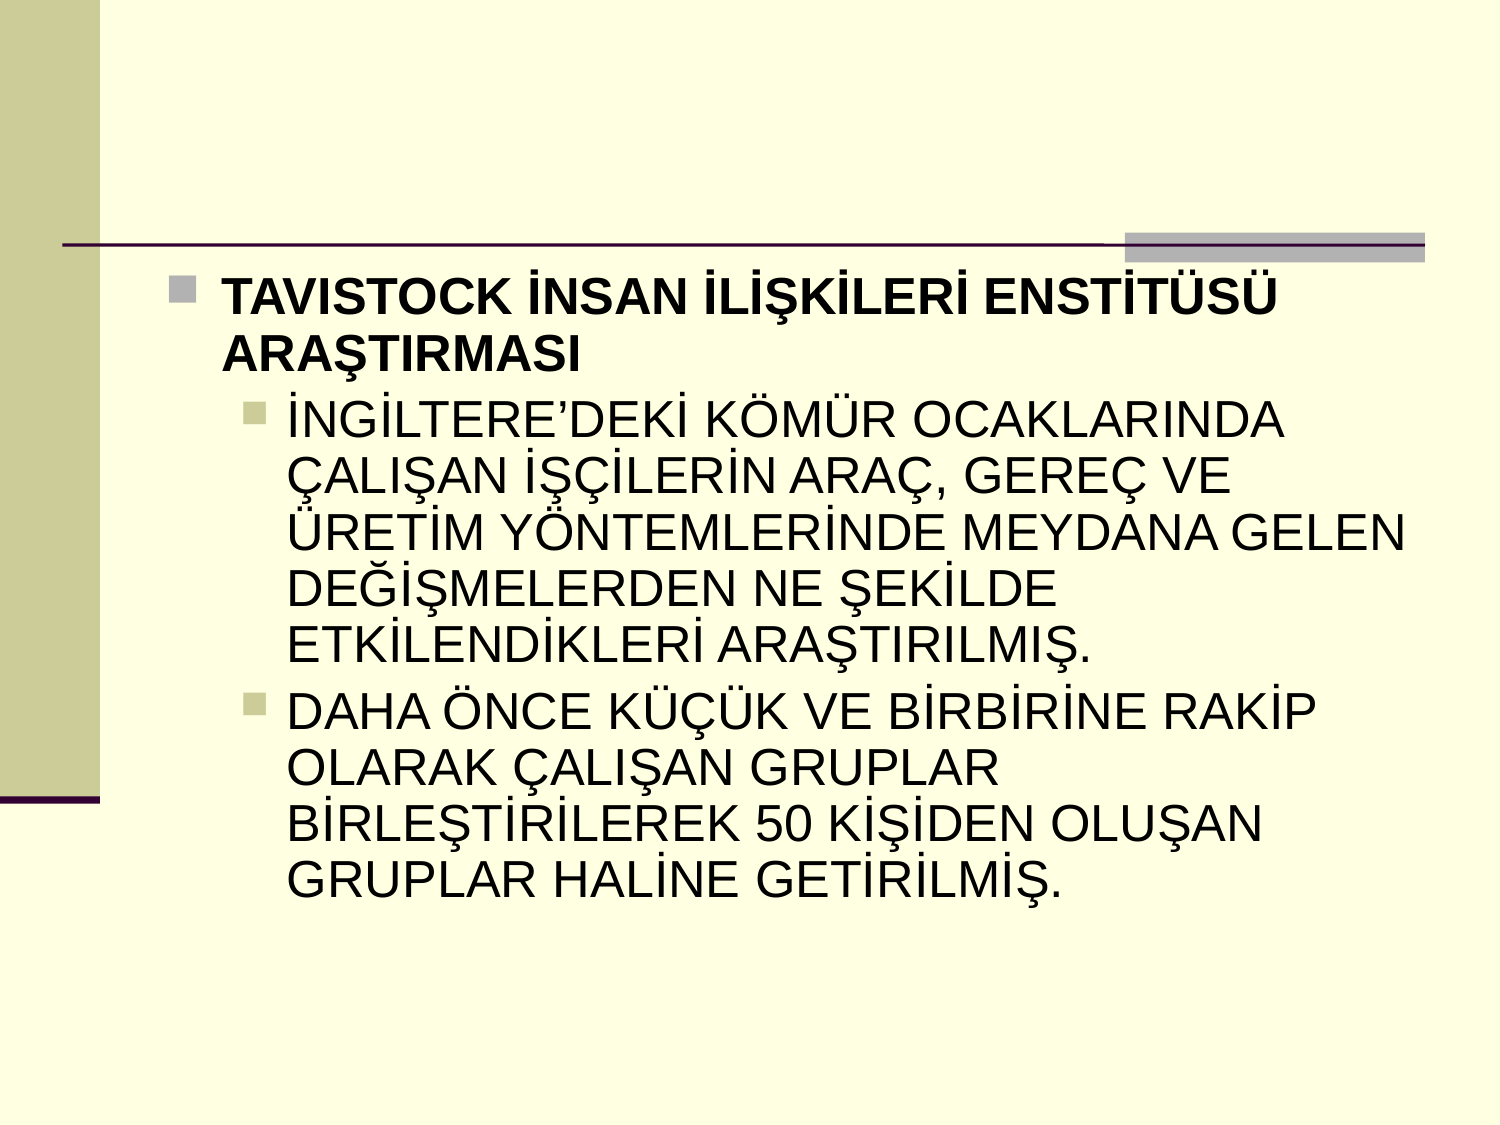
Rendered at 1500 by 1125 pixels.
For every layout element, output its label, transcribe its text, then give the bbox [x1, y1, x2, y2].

list TAVISTOCK İNSAN İLİŞKİLERİ ENSTİTÜSÜ ARAŞTIRMASI İNGİLTERE’DEKİ KÖMÜR OCAKLARINDA ÇALIŞAN İŞÇİLERİN ARAÇ, GEREÇ VE ÜRETİM YÖNTEMLERİNDE MEYDANA GELEN DEĞİŞMELERDEN NE ŞEKİLDE ETKİLENDİKLERİ ARAŞTIRILMIŞ. DAHA ÖNCE KÜÇÜK VE BİRBİRİNE RAKİP OLARAK ÇALIŞAN GRUPLAR BİRLEŞTİRİLEREK 50 KİŞİDEN OLUŞAN GRUPLAR HALİNE GETİRİLMİŞ. [149, 262, 1426, 1006]
